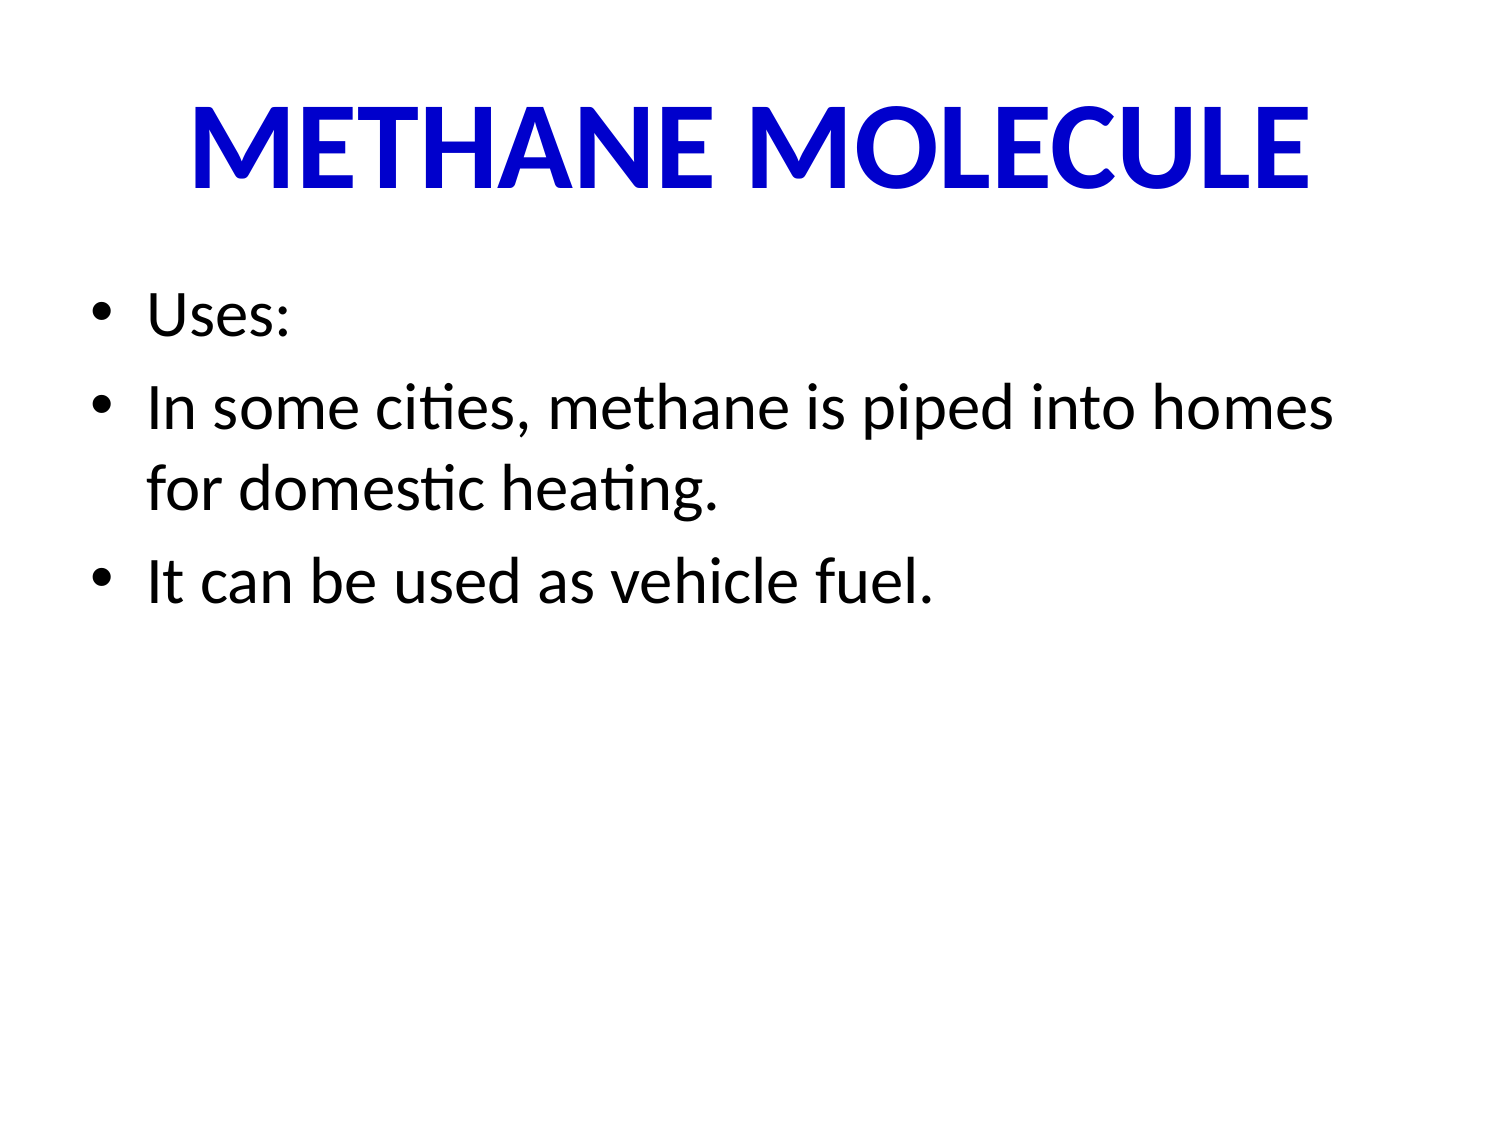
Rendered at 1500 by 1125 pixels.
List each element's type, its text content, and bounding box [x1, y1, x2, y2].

title METHANE MOLECULE [75, 45, 1425, 233]
list Uses: In some cities, methane is piped into homes for domestic heating. It can be used as vehicle fuel. [75, 262, 1425, 1005]
